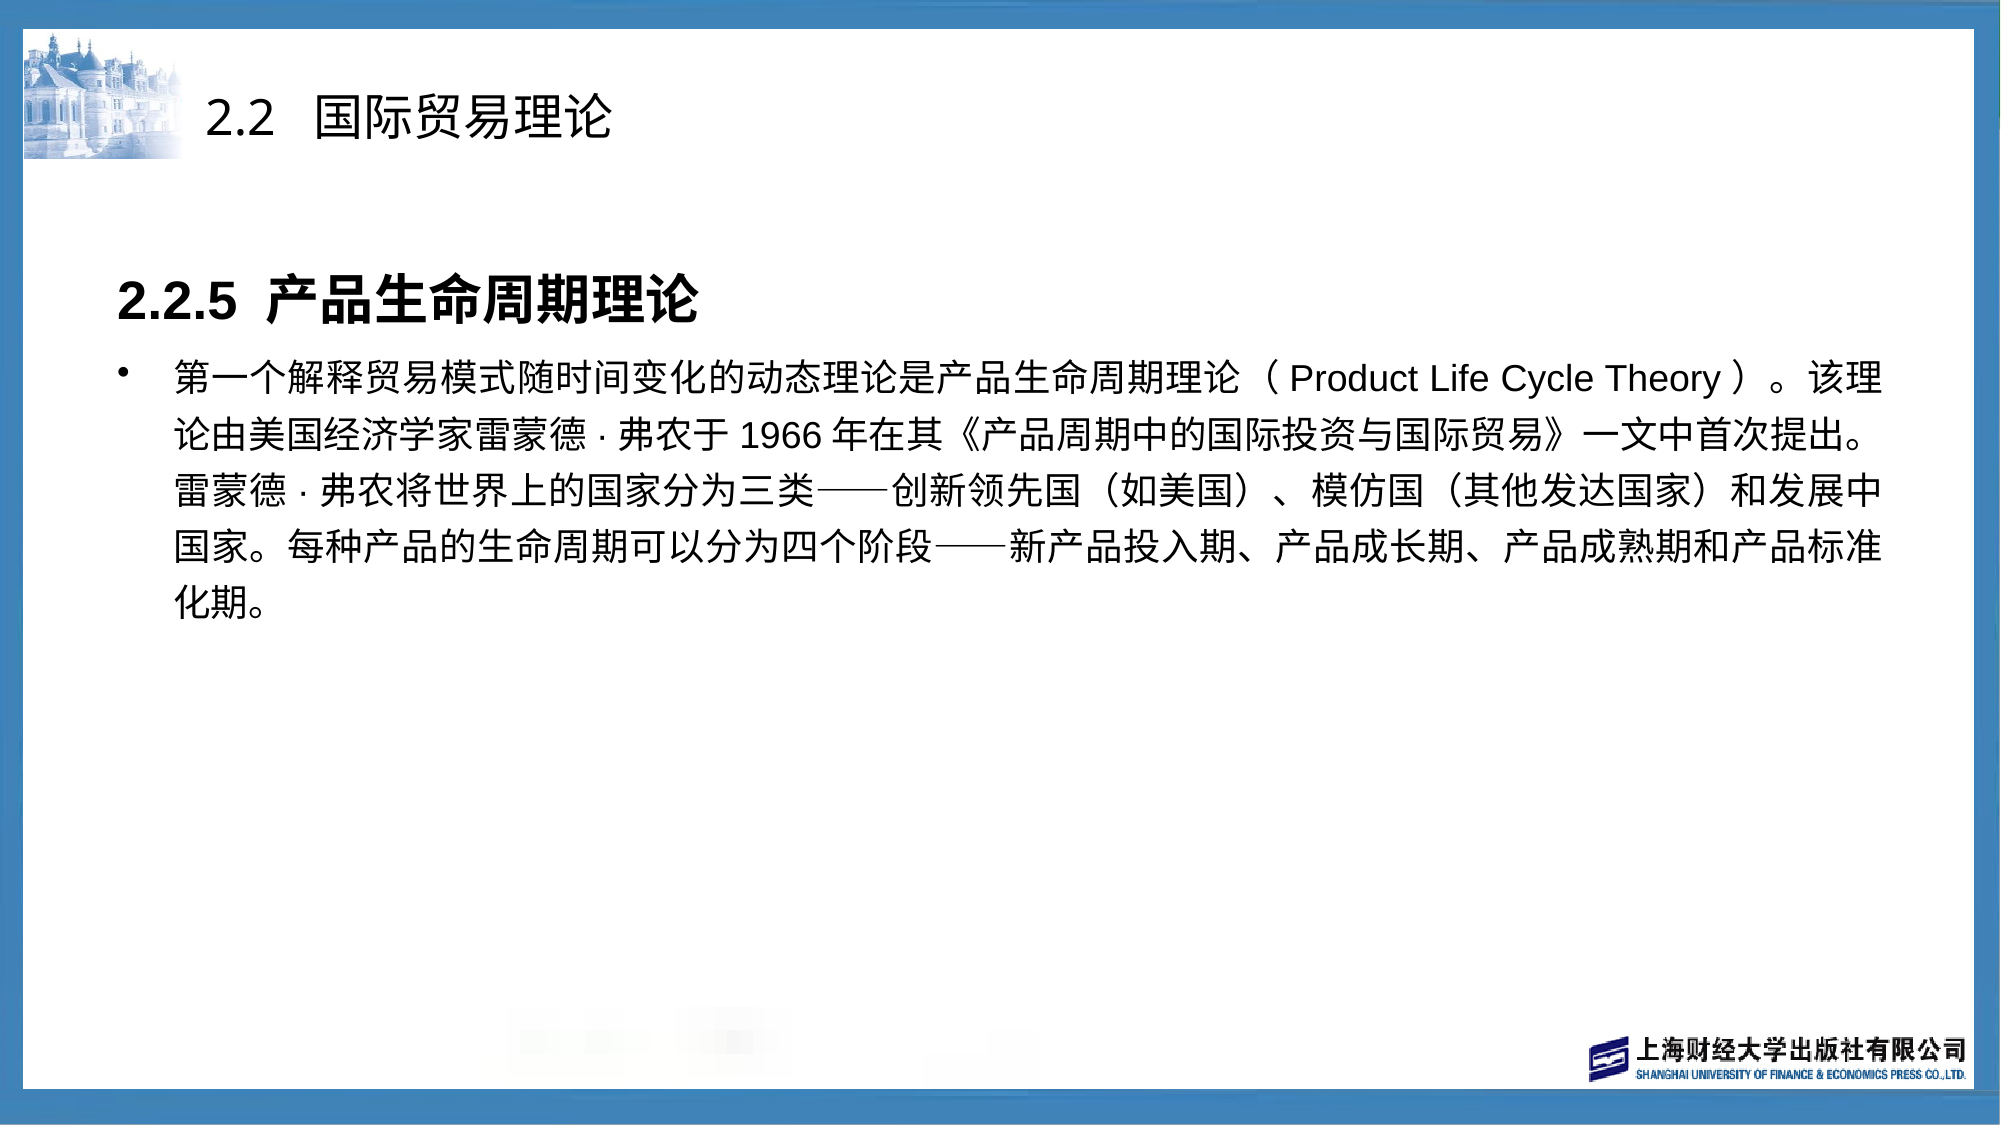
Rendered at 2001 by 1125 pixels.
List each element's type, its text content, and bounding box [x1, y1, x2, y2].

title 2.2 国际贸易理论 [190, 64, 1547, 168]
list 2.2.5 产品生命周期理论 第一个解释贸易模式随时间变化的动态理论是产品生命周期理论（Product Life Cycle Theory）。该理论由美国经济学家雷蒙德·弗农于1966年在其《产品周期中的国际投资与国际贸易》一文中首次提出。雷蒙德·弗农将世界上的国家分为三类——创新领先国（如美国）、模仿国（其他发达国家）和发展中国家。每种产品的生命周期可以分为四个阶段——新产品投入期、产品成长期、产品成熟期和产品标准化期。 [102, 241, 1898, 1065]
picture [0, 0, 2001, 1125]
